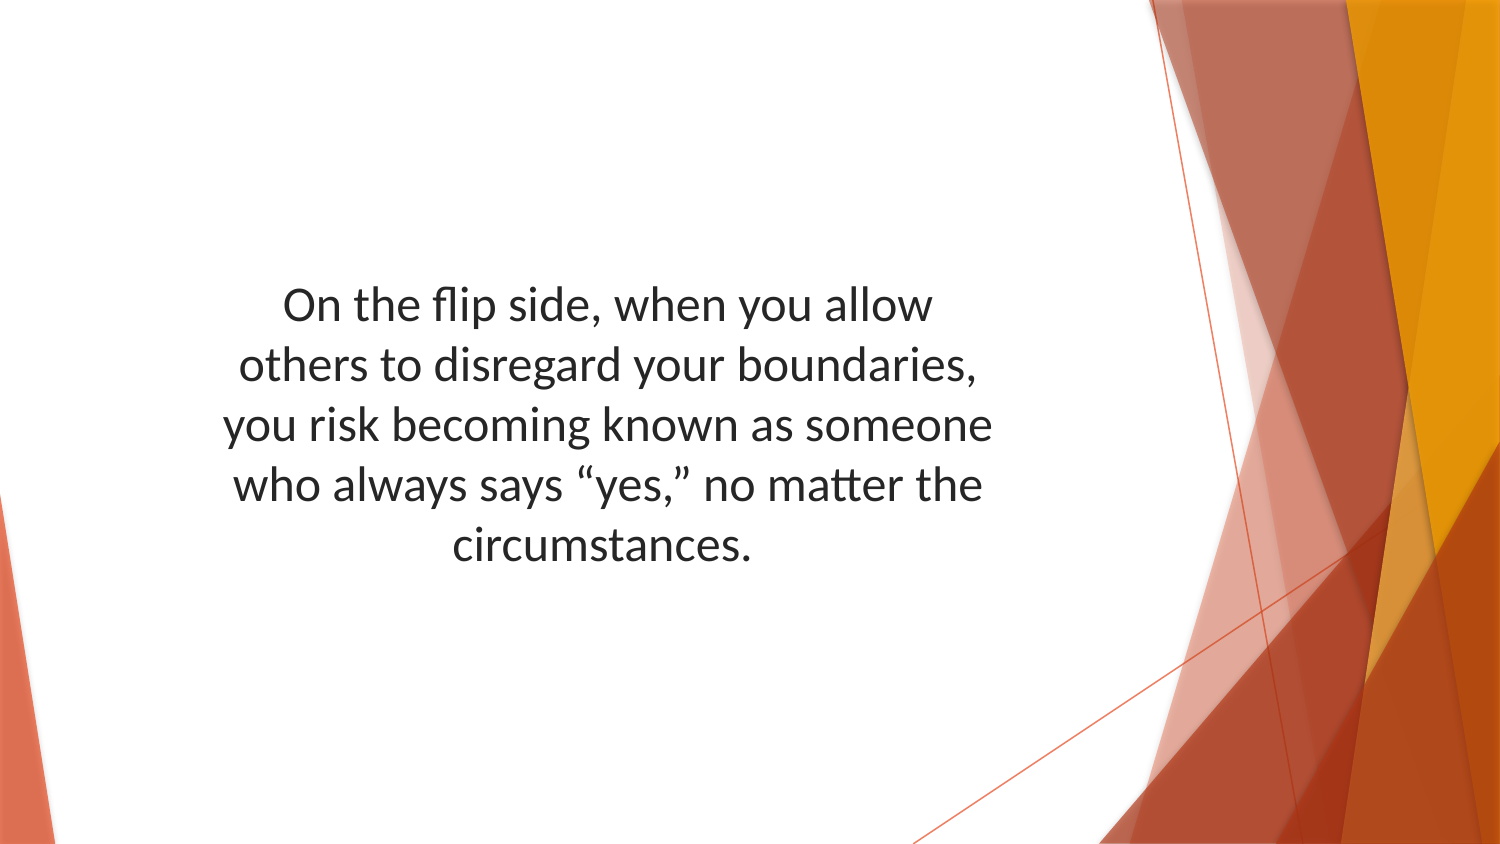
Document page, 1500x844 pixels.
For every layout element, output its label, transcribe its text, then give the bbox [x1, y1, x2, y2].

list On the flip side, when you allow others to disregard your boundaries, you risk becoming known as someone who always says “yes,” no matter the circumstances. [206, 114, 1010, 729]
